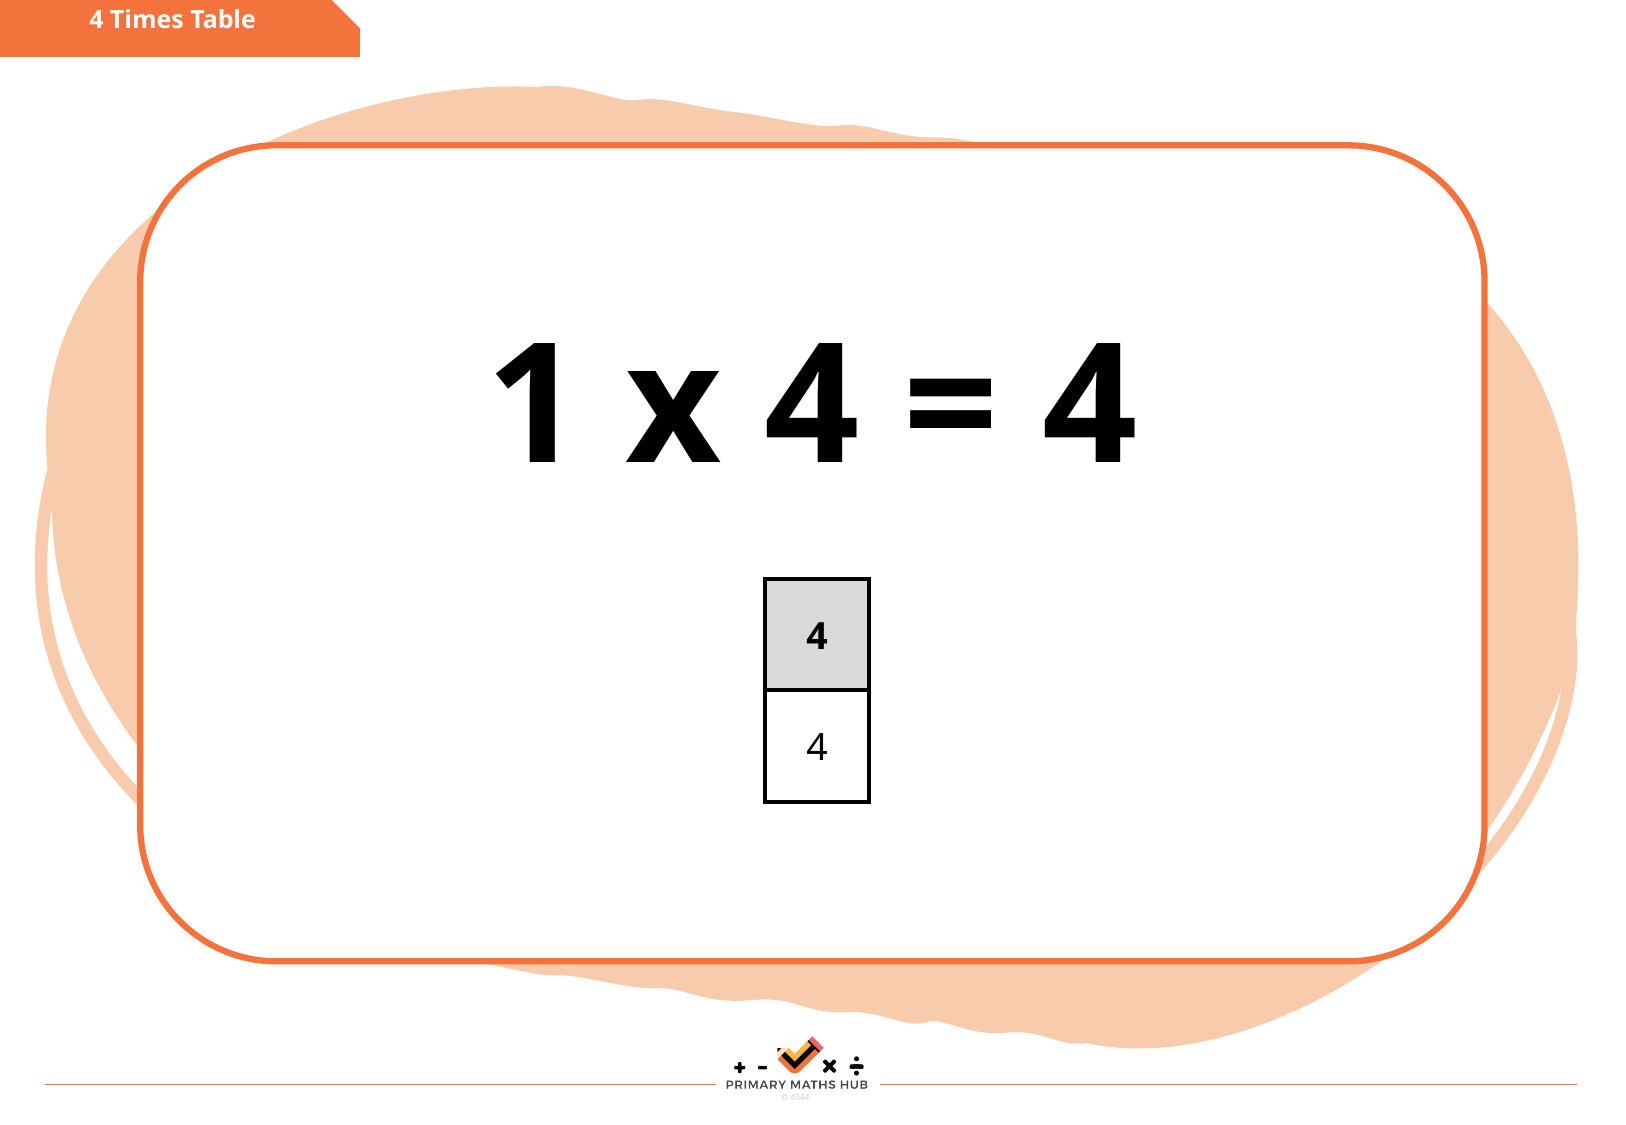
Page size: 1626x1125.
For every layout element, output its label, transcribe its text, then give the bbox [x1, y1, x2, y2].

table_cell 4 [767, 692, 867, 800]
text_box 1 x 4 = 4 [140, 288, 1485, 503]
text_box 4 Times Table [0, 0, 361, 58]
text_box © 4044 [720, 1084, 870, 1110]
text_box [1481, 301, 1579, 864]
text_box [39, 211, 158, 800]
text_box [496, 961, 1373, 1044]
picture [722, 1034, 872, 1094]
text_box [139, 144, 1486, 963]
table_header 4 [767, 581, 867, 688]
text_box [273, 91, 956, 144]
